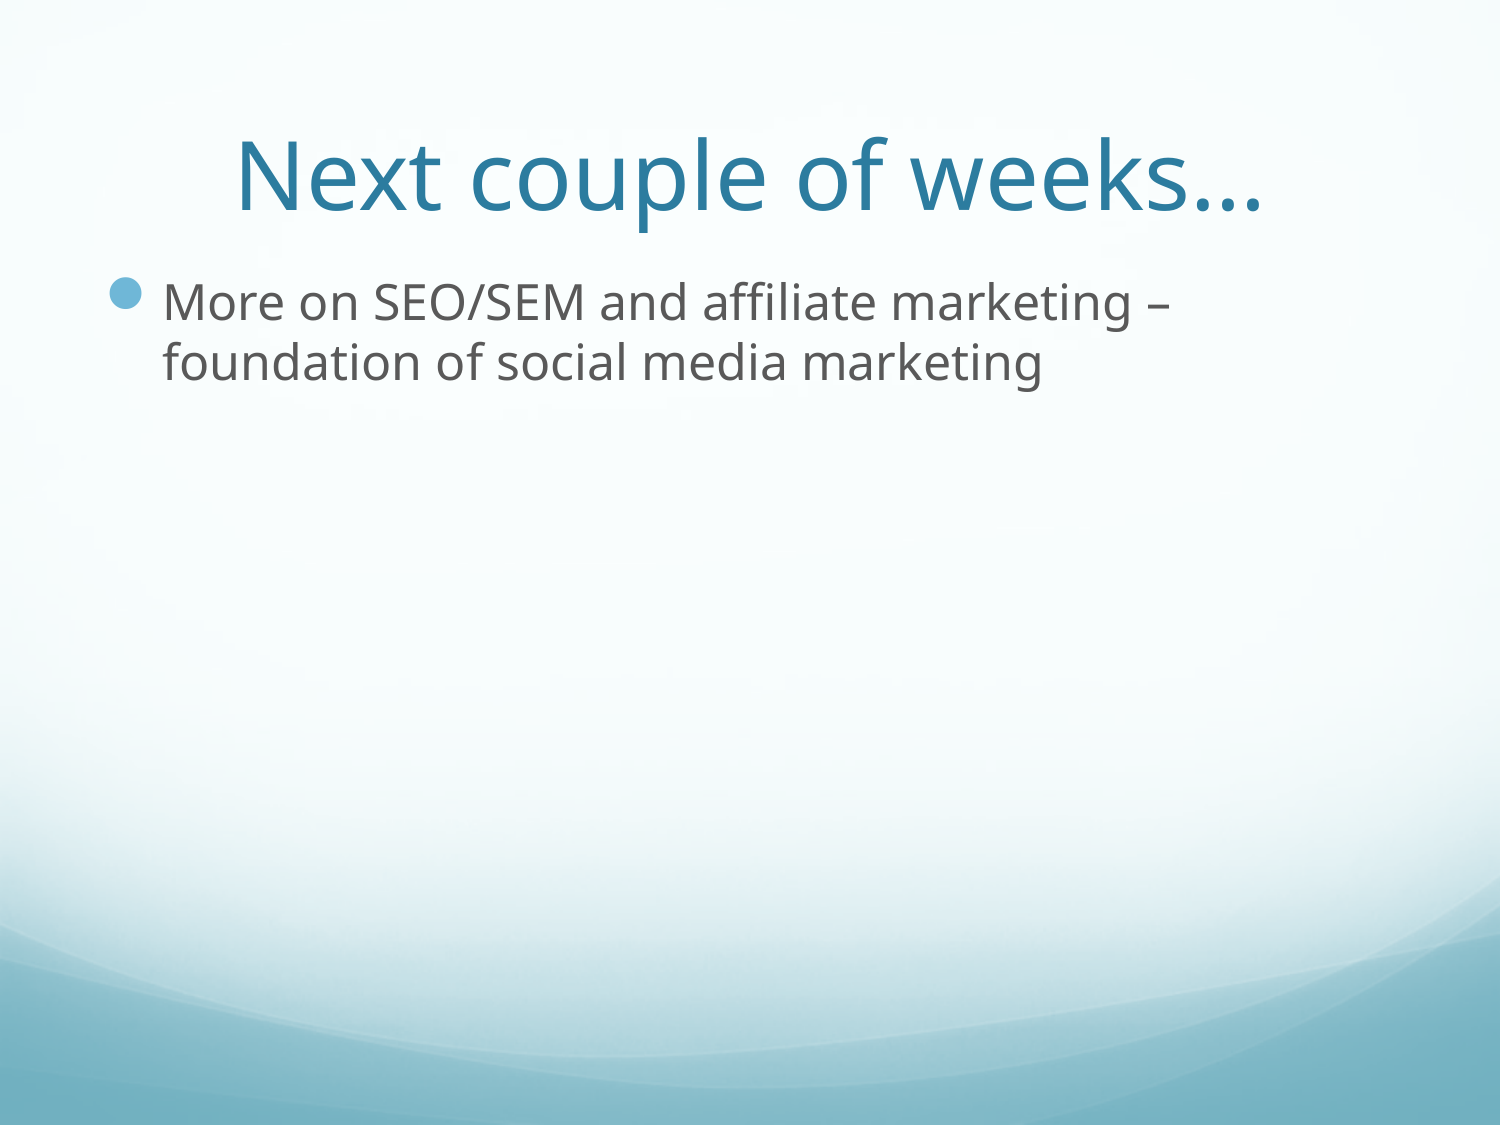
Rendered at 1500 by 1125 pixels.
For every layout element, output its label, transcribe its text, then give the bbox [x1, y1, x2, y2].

title Next couple of weeks… [90, 17, 1410, 237]
list More on SEO/SEM and affiliate marketing – foundation of social media marketing [90, 262, 1410, 975]
